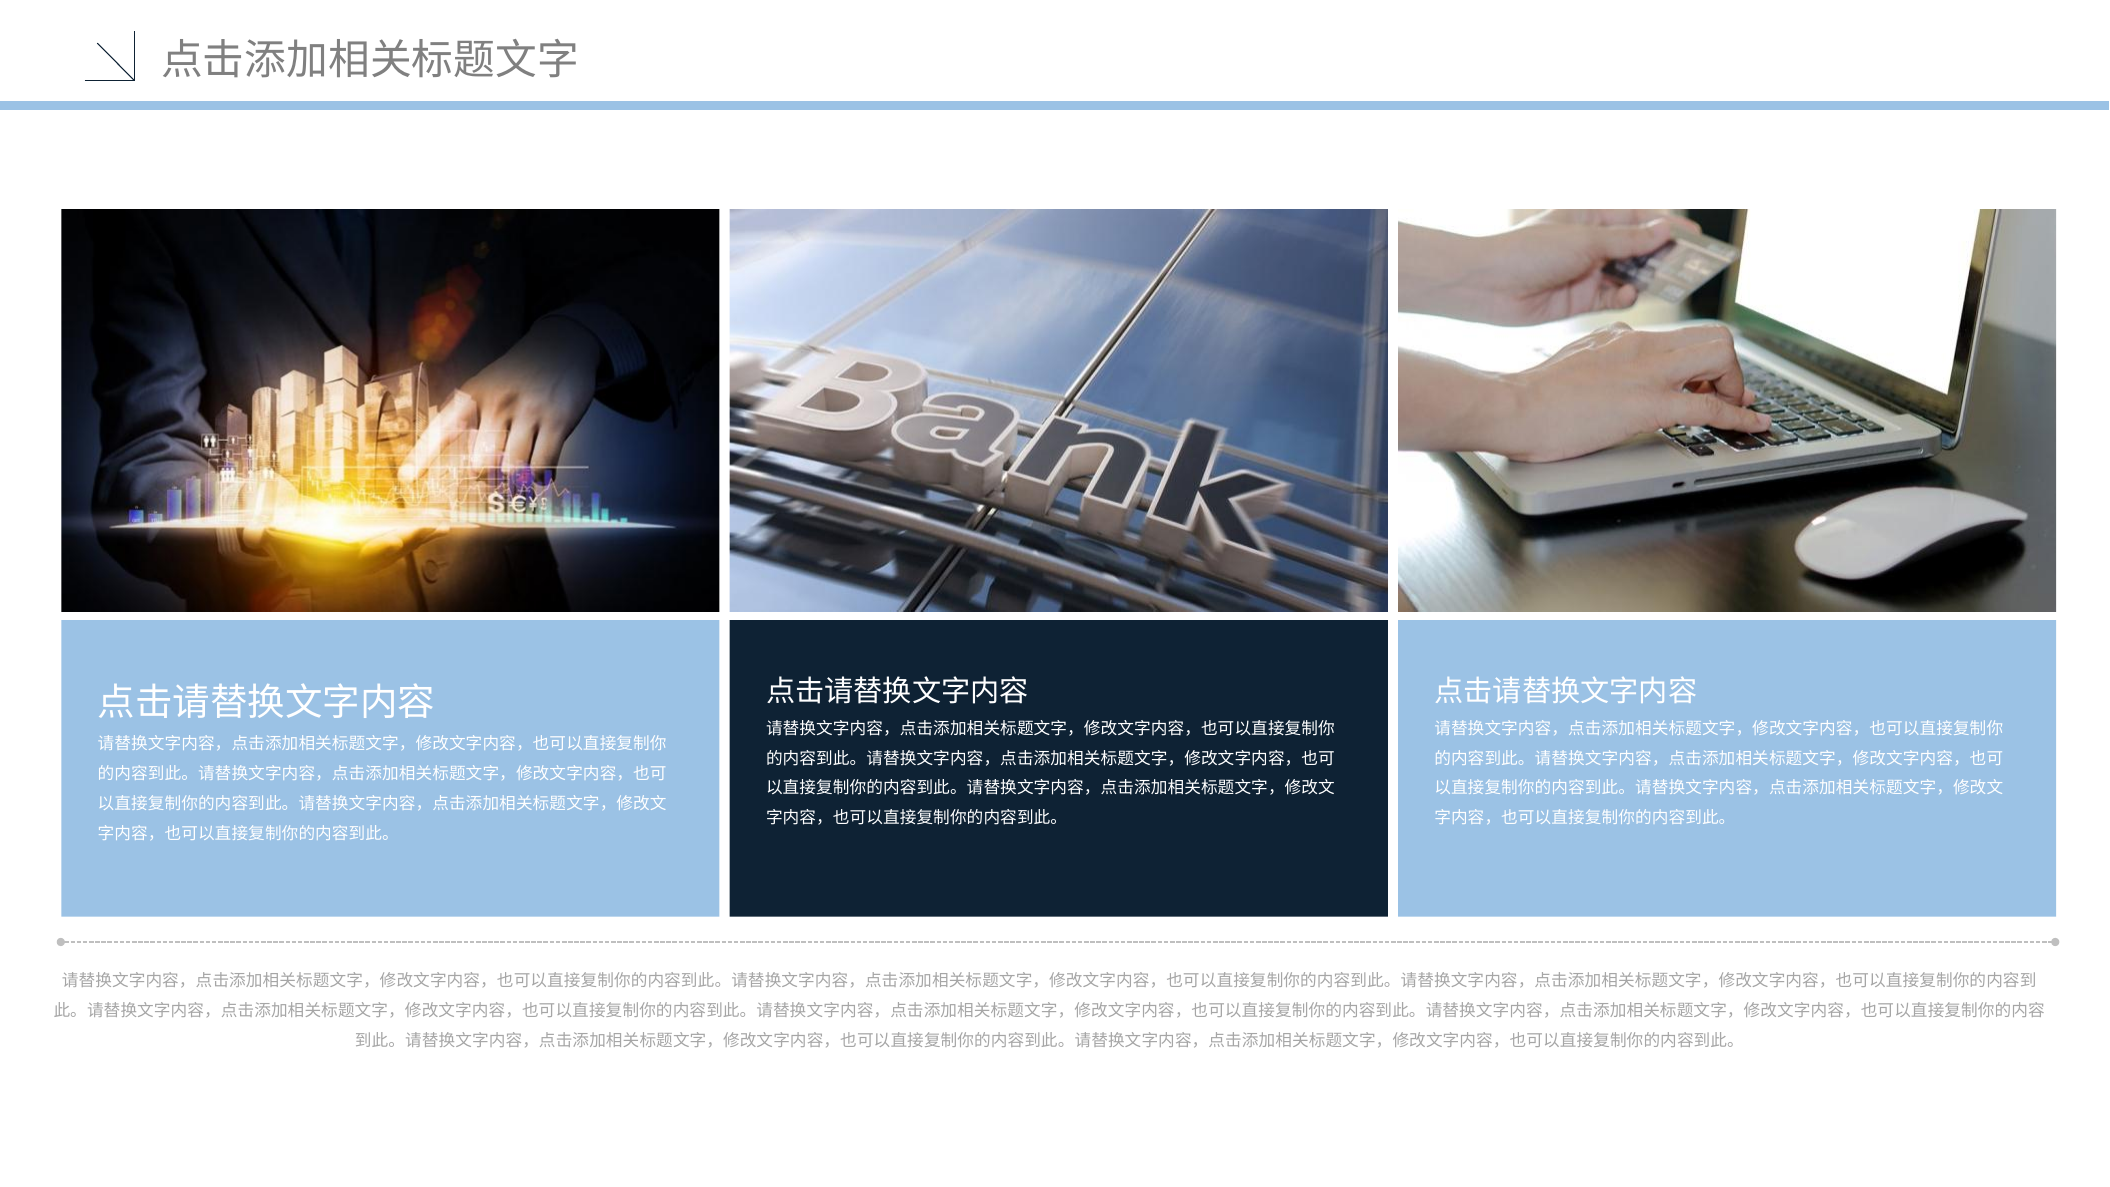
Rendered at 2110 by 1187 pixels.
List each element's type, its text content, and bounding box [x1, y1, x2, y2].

text_box [1397, 209, 2057, 613]
text_box 请替换文字内容，点击添加相关标题文字，修改文字内容，也可以直接复制你的内容到此。请替换文字内容，点击添加相关标题文字，修改文字内容，也可以直接复制你的内容到此。请替换文字内容，点击添加相关标题文字，修改文字内容，也可以直接复制你的内容到此。请替换文字内容，点击添加相关标题文字，修改文字内容，也可以直接复制你的内容到此。请替换文字内容，点击添加相关标题文字，修改文字内容，也可以直接复制你的内容到此。请替换文字内容，点击添加相关标题文字，修改文字内容，也可以直接复制你的内容到此。请替换文字内容，点击添加相关标题文字，修改文字内容，也可以直接复制你的内容到此。请替换文字内容，点击添加相关标题文字，修改文字内容，也可以直接复制你的内容到此。 [36, 952, 2076, 1057]
text_box [60, 209, 721, 613]
text_box [729, 619, 1389, 918]
text_box [729, 209, 1389, 613]
text_box [1397, 619, 2057, 918]
text_box 点击添加相关标题文字 [145, 22, 630, 94]
text_box [60, 619, 721, 918]
text_box 点击请替换文字内容 请替换文字内容，点击添加相关标题文字，修改文字内容，也可以直接复制你的内容到此。请替换文字内容，点击添加相关标题文字，修改文字内容，也可以直接复制你的内容到此。请替换文字内容，点击添加相关标题文字，修改文字内容，也可以直接复制你的内容到此。 [1419, 647, 2034, 835]
text_box 点击请替换文字内容 请替换文字内容，点击添加相关标题文字，修改文字内容，也可以直接复制你的内容到此。请替换文字内容，点击添加相关标题文字，修改文字内容，也可以直接复制你的内容到此。请替换文字内容，点击添加相关标题文字，修改文字内容，也可以直接复制你的内容到此。 [751, 647, 1366, 835]
text_box 点击请替换文字内容 请替换文字内容，点击添加相关标题文字，修改文字内容，也可以直接复制你的内容到此。请替换文字内容，点击添加相关标题文字，修改文字内容，也可以直接复制你的内容到此。请替换文字内容，点击添加相关标题文字，修改文字内容，也可以直接复制你的内容到此。 [82, 647, 698, 850]
